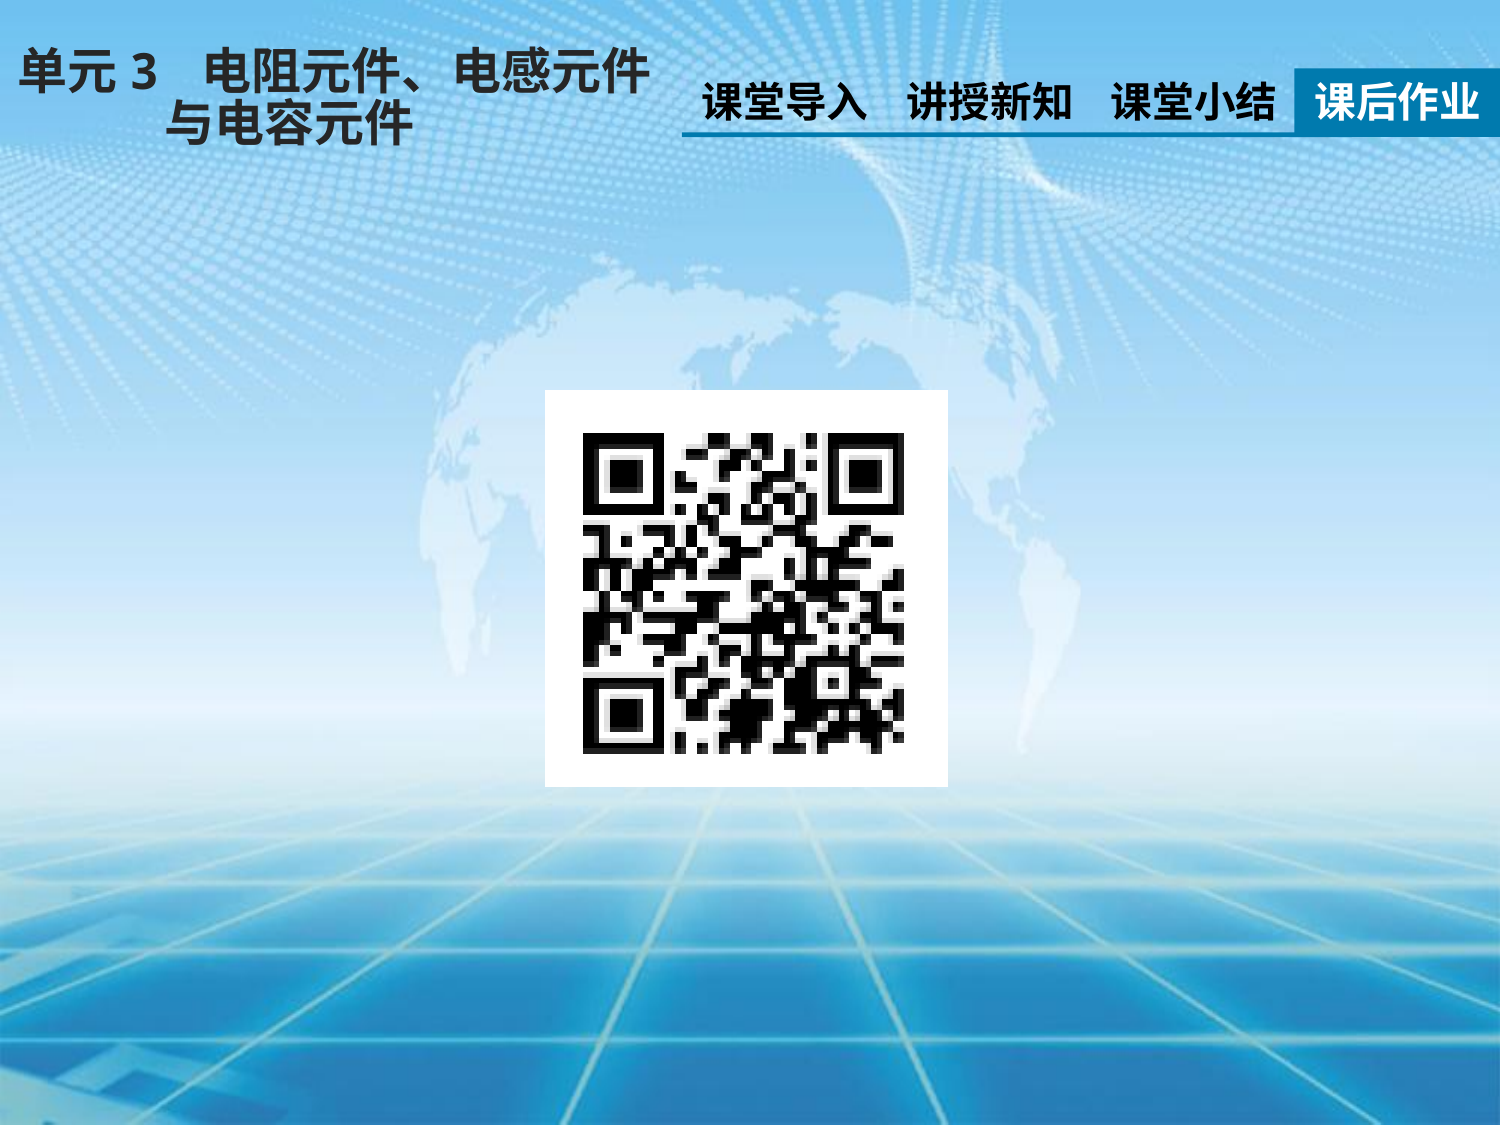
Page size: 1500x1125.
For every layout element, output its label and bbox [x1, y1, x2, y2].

text_box [2, 39, 1500, 160]
picture [0, 0, 1500, 1125]
